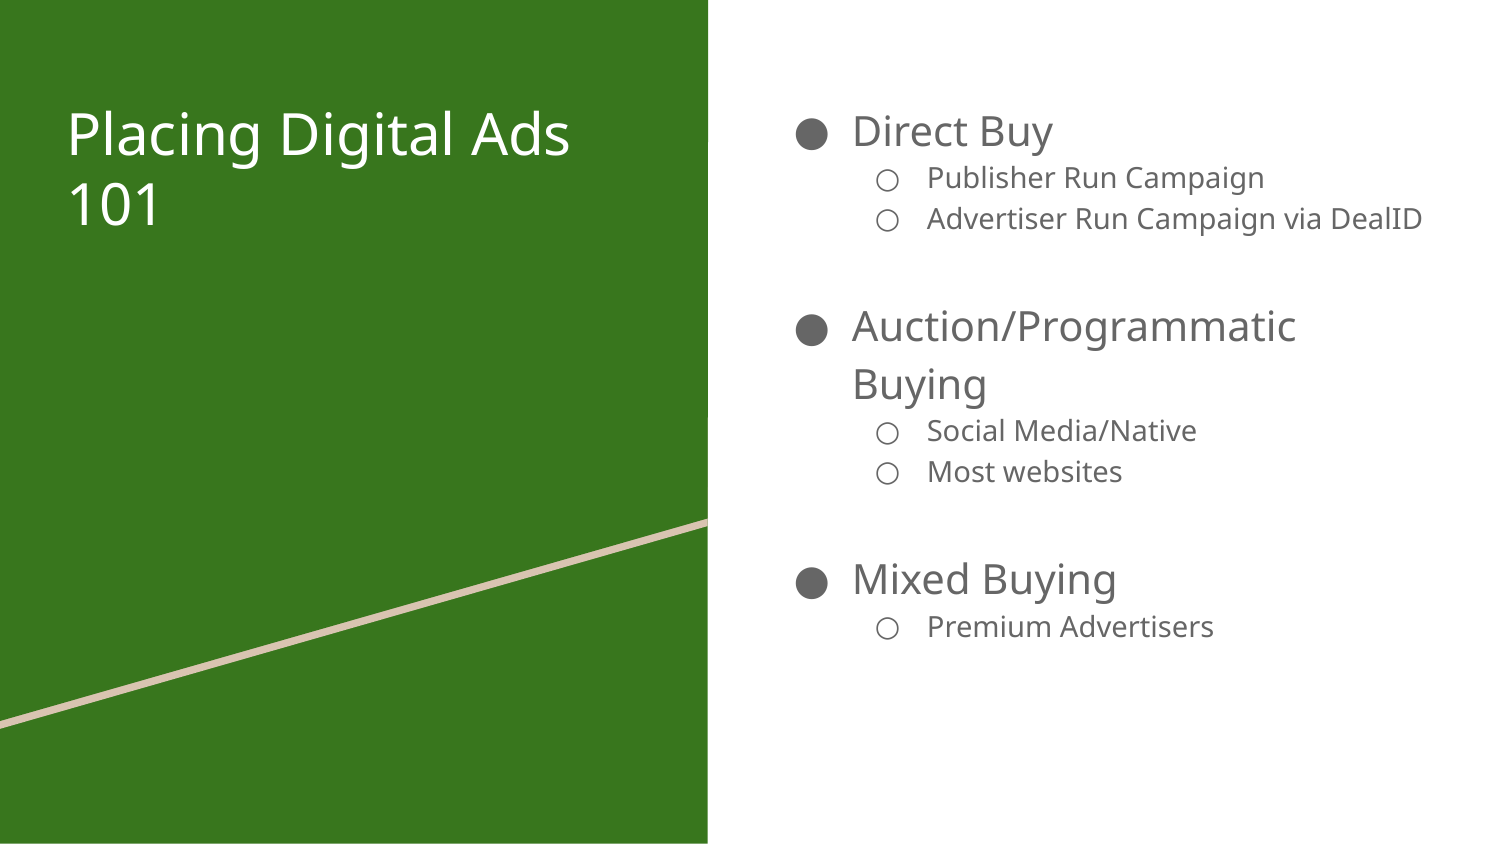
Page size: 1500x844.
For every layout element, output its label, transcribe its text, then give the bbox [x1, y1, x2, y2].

list Direct Buy Publisher Run Campaign Advertiser Run Campaign via DealID Auction/Programmatic Buying Social Media/Native Most websites Mixed Buying Premium Advertisers [761, 82, 1446, 755]
title Placing Digital Ads 101 [51, 82, 660, 494]
